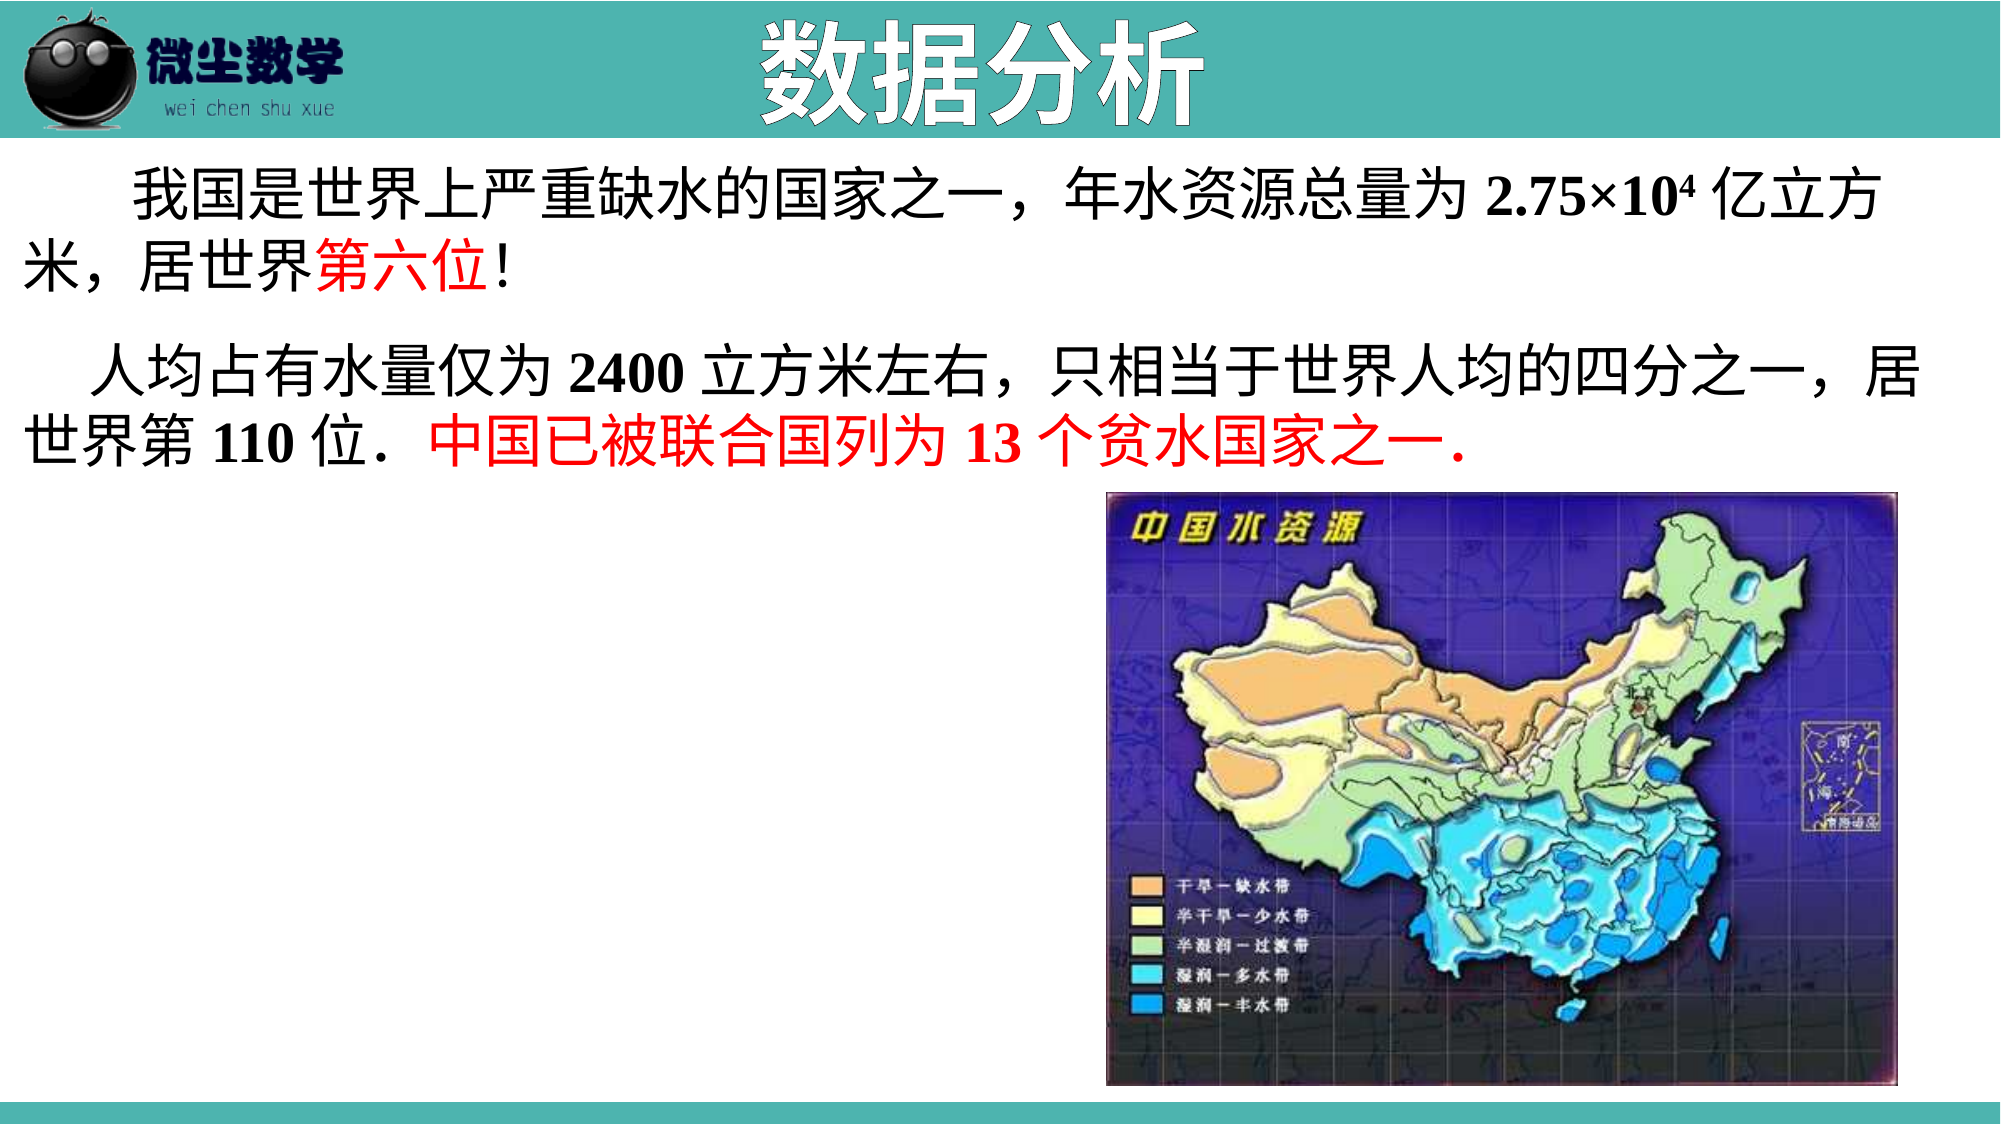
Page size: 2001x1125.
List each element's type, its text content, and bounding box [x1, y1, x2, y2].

text_box 我国是世界上严重缺水的国家之一，年水资源总量为2.75×104亿立方米，居世界第六位！ 人均占有水量仅为2400立方米左右，只相当于世界人均的四分之一，居世界第110位．中国已被联合国列为13个贫水国家之一． [7, 141, 1989, 481]
picture [0, 1, 2001, 1124]
text_box 数据分析 [742, 0, 1223, 146]
